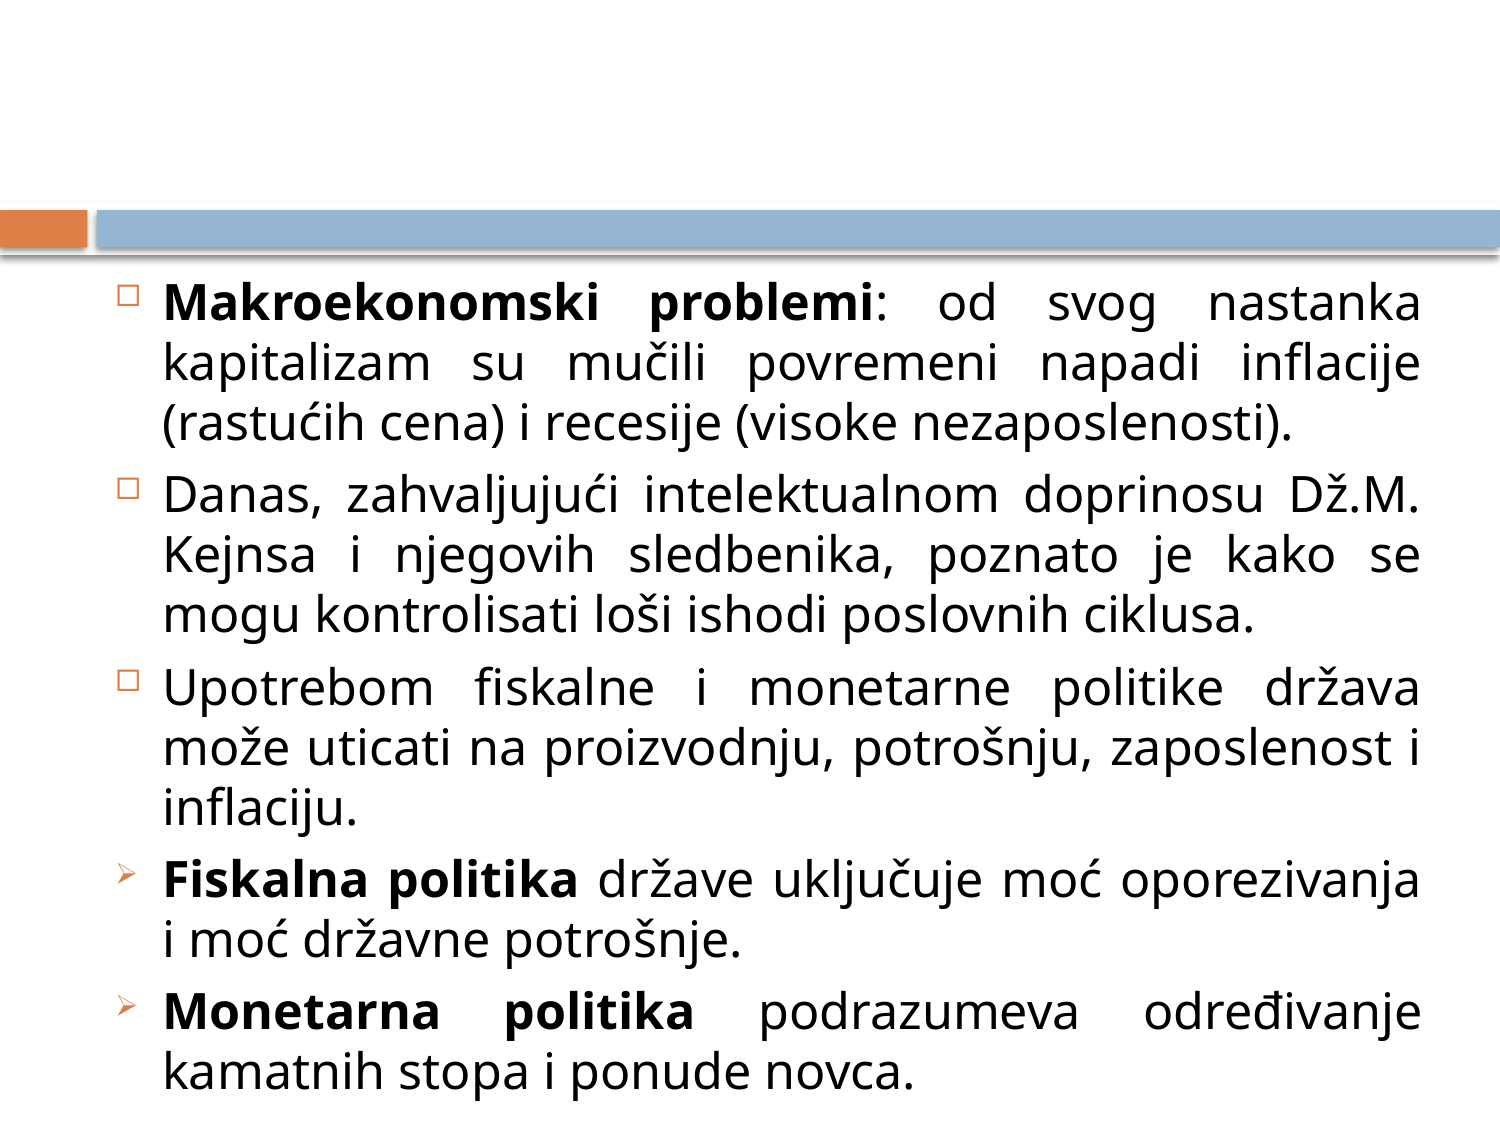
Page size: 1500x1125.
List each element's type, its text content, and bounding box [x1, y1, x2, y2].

list Makroekonomski problemi: od svog nastanka kapitalizam su mučili povremeni napadi inflacije (rastućih cena) i recesije (visoke nezaposlenosti). Danas, zahvaljujući intelektualnom doprinosu Dž.M. Kejnsa i njegovih sledbenika, poznato je kako se mogu kontrolisati loši ishodi poslovnih ciklusa. Upotrebom fiskalne i monetarne politike država može uticati na proizvodnju, potrošnju, zaposlenost i inflaciju. Fiskalna politika države uključuje moć oporezivanja i moć državne potrošnje. Monetarna politika podrazumeva određivanje kamatnih stopa i ponude novca. [100, 262, 1438, 1125]
